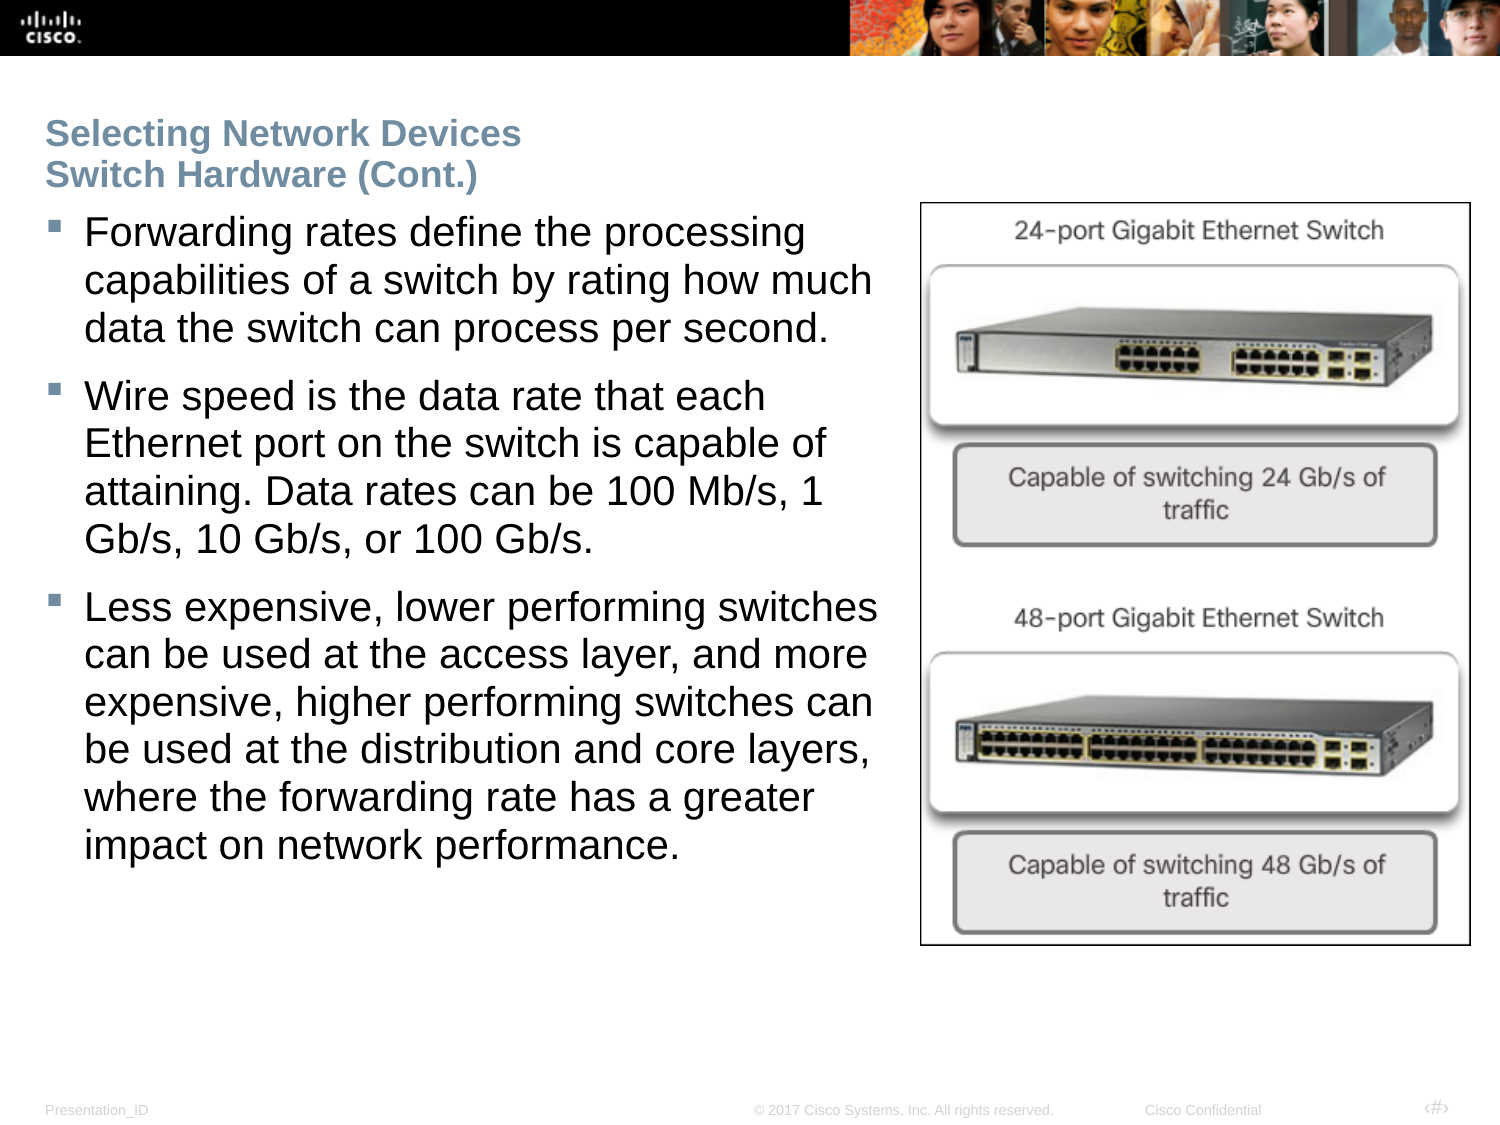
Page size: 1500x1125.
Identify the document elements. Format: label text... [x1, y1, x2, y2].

title Selecting Network Devices Switch Hardware (Cont.) [31, 64, 1471, 203]
picture [920, 201, 1471, 947]
list Forwarding rates define the processing capabilities of a switch by rating how much data the switch can process per second. Wire speed is the data rate that each Ethernet port on the switch is capable of attaining. Data rates can be 100 Mb/s, 1 Gb/s, 10 Gb/s, or 100 Gb/s. Less expensive, lower performing switches can be used at the access layer, and more expensive, higher performing switches can be used at the distribution and core layers, where the forwarding rate has a greater impact on network performance. [31, 202, 897, 1046]
picture [0, 0, 1500, 56]
